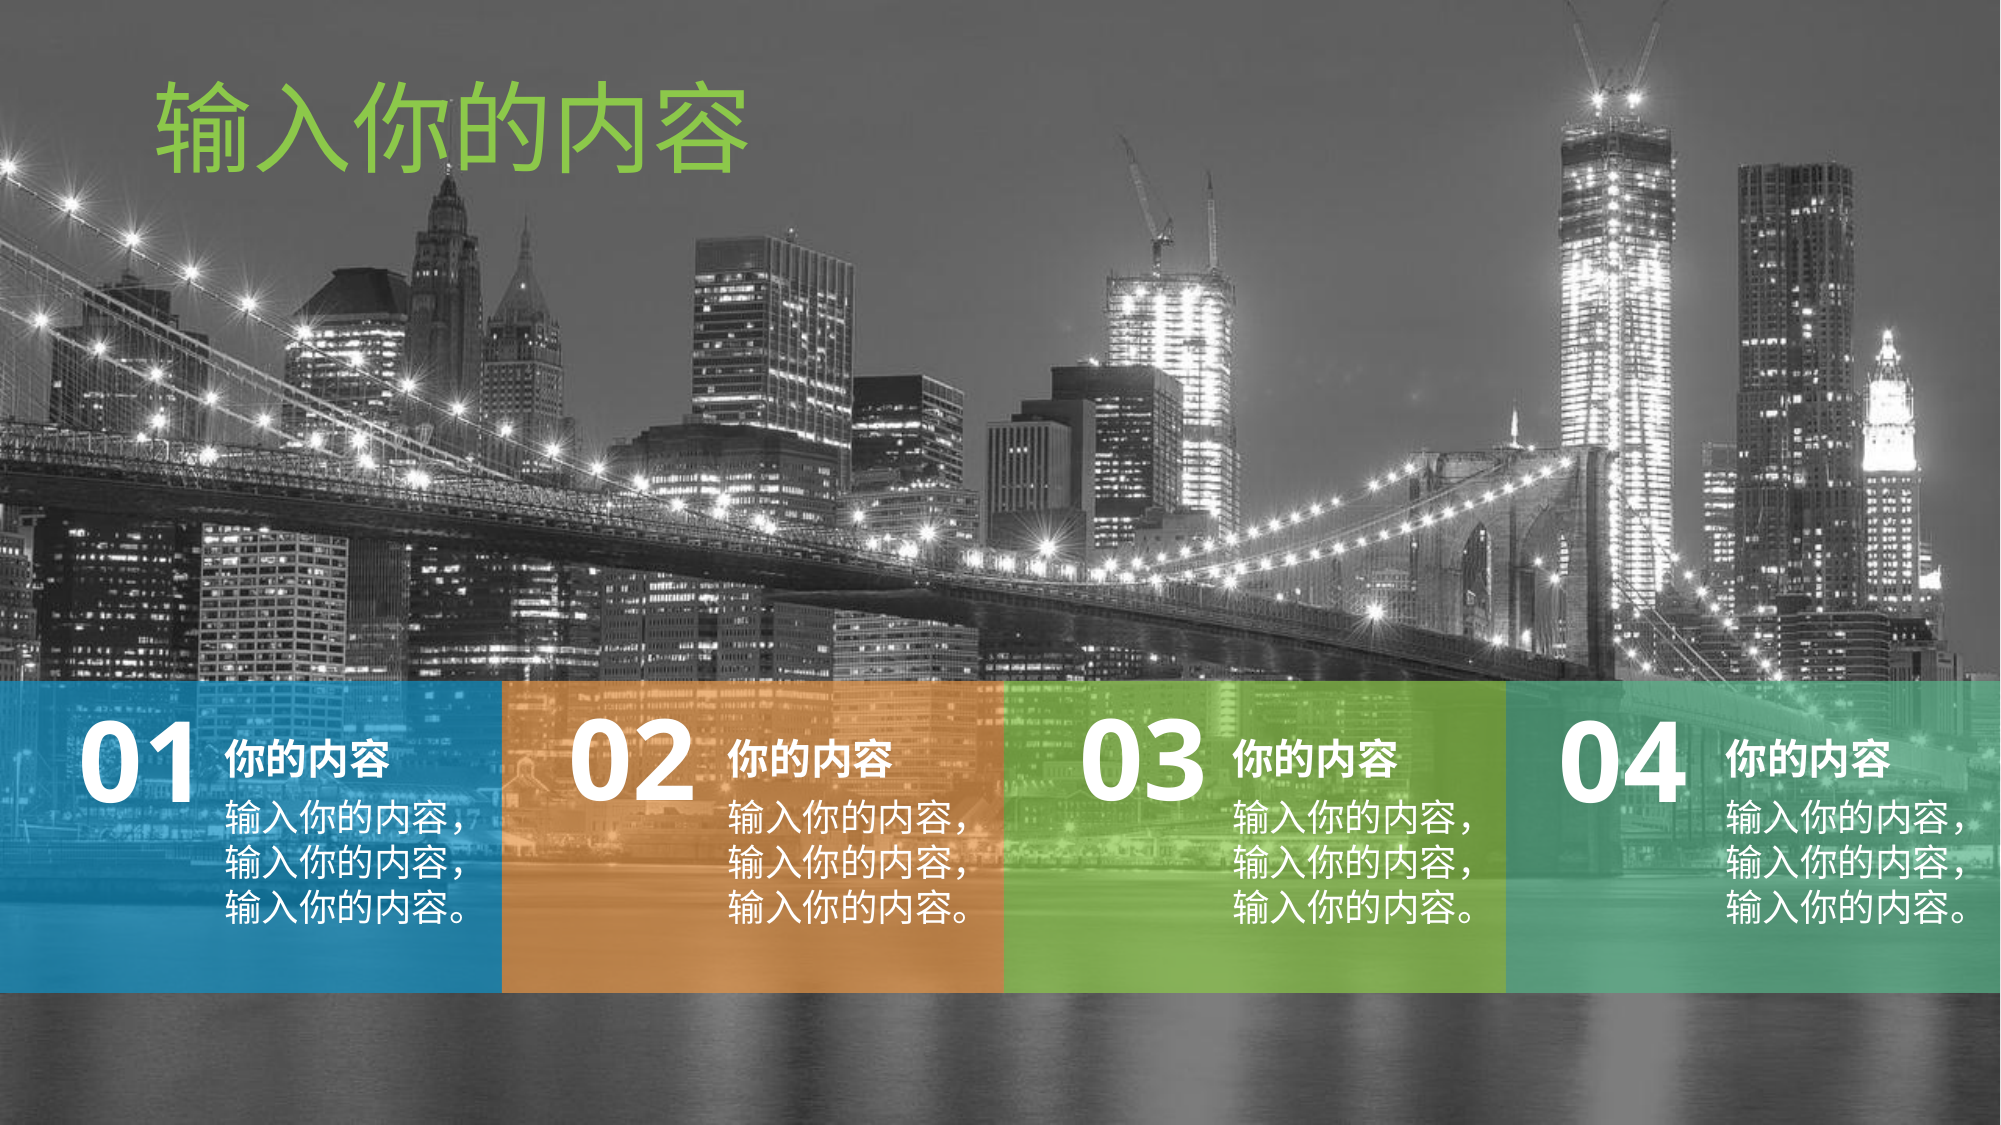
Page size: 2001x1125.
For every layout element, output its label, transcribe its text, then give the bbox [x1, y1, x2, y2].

text_box 输入你的内容，输入你的内容，输入你的内容。 [1710, 787, 2000, 937]
text_box [0, 680, 501, 994]
text_box 输入你的内容，输入你的内容，输入你的内容。 [1217, 787, 1519, 937]
text_box 输入你的内容 [64, 58, 841, 194]
text_box 01 [64, 682, 231, 833]
text_box [1003, 680, 1505, 994]
text_box 你的内容 [1710, 725, 1999, 787]
text_box [501, 680, 1003, 994]
text_box 03 [1065, 680, 1232, 831]
text_box 你的内容 [712, 725, 1001, 787]
text_box 02 [554, 680, 721, 831]
text_box 你的内容 [209, 725, 498, 787]
text_box 你的内容 [1217, 725, 1506, 787]
picture [0, 0, 2001, 1125]
text_box [1505, 680, 2000, 994]
text_box 04 [1544, 682, 1711, 833]
text_box 输入你的内容，输入你的内容，输入你的内容。 [712, 787, 1014, 937]
text_box 输入你的内容，输入你的内容，输入你的内容。 [209, 787, 511, 937]
